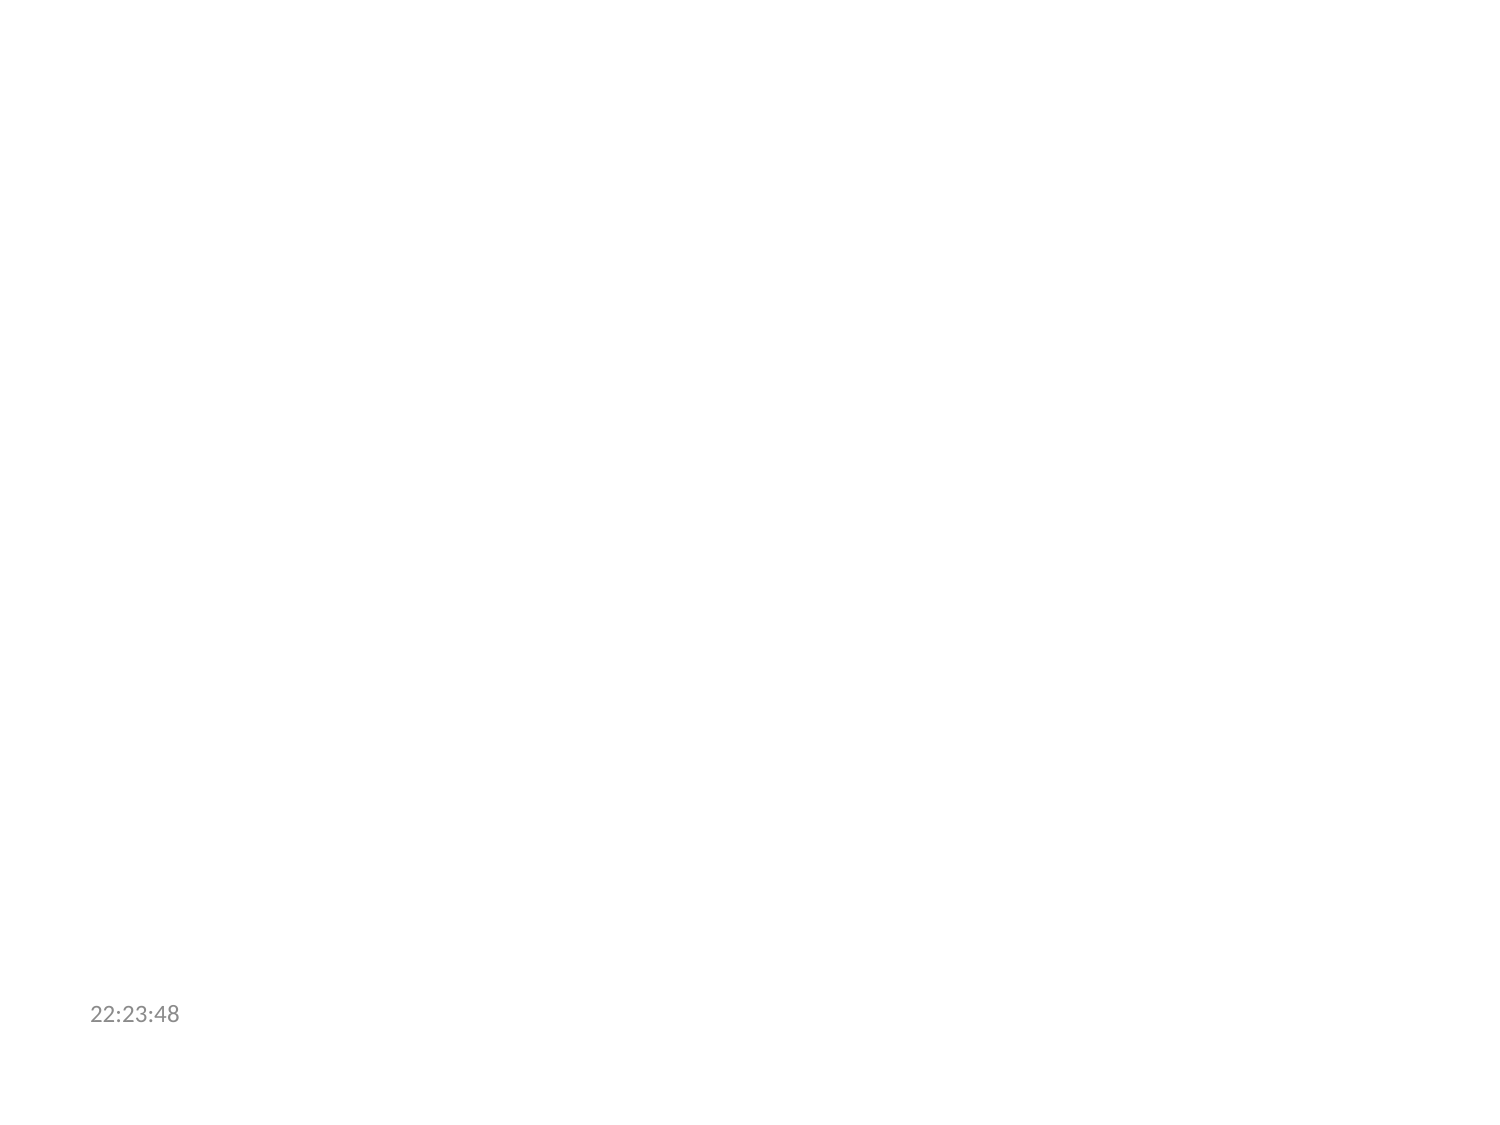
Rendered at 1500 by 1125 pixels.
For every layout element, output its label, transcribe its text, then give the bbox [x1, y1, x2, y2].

text_box 15:35:09 [75, 982, 425, 1043]
